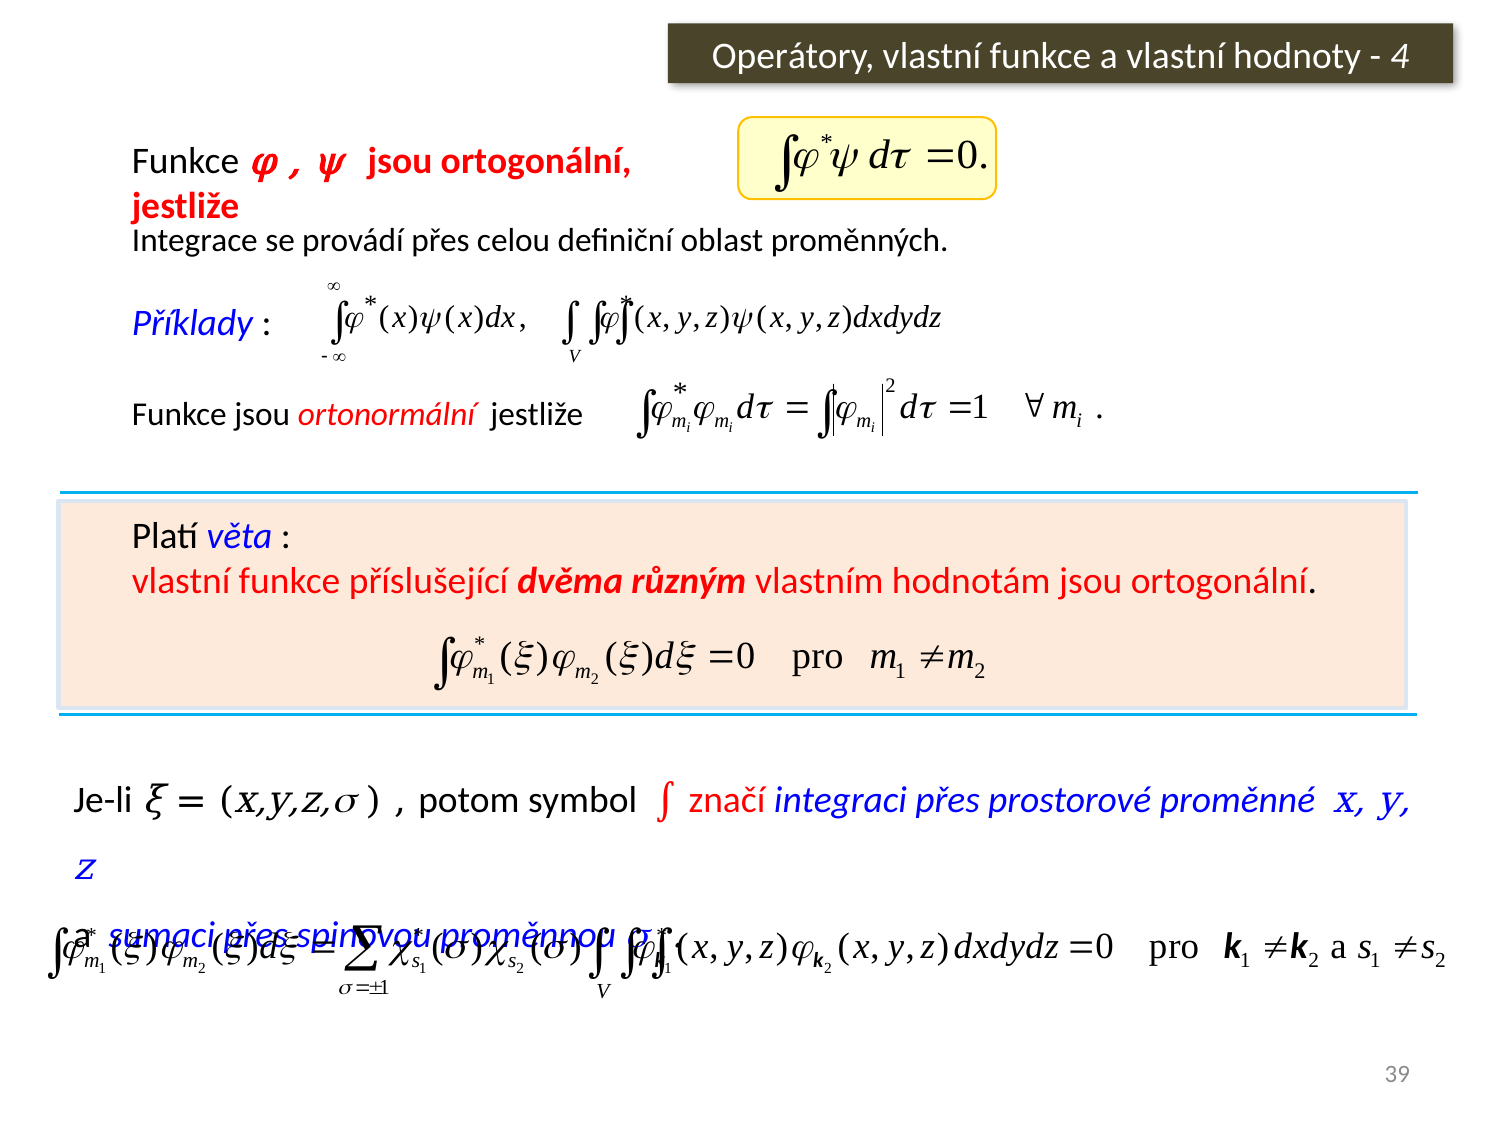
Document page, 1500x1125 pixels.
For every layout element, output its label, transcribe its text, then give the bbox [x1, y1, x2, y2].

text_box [58, 491, 1419, 715]
slide_number 39 [1074, 1042, 1425, 1103]
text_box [116, 269, 948, 367]
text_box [116, 116, 997, 200]
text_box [116, 368, 1110, 446]
text_box Operátory, vlastní funkce a vlastní hodnoty - 4 [667, 23, 1454, 84]
text_box Integrace se provádí přes celou definiční oblast proměnných. [117, 210, 973, 266]
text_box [35, 744, 1454, 1008]
